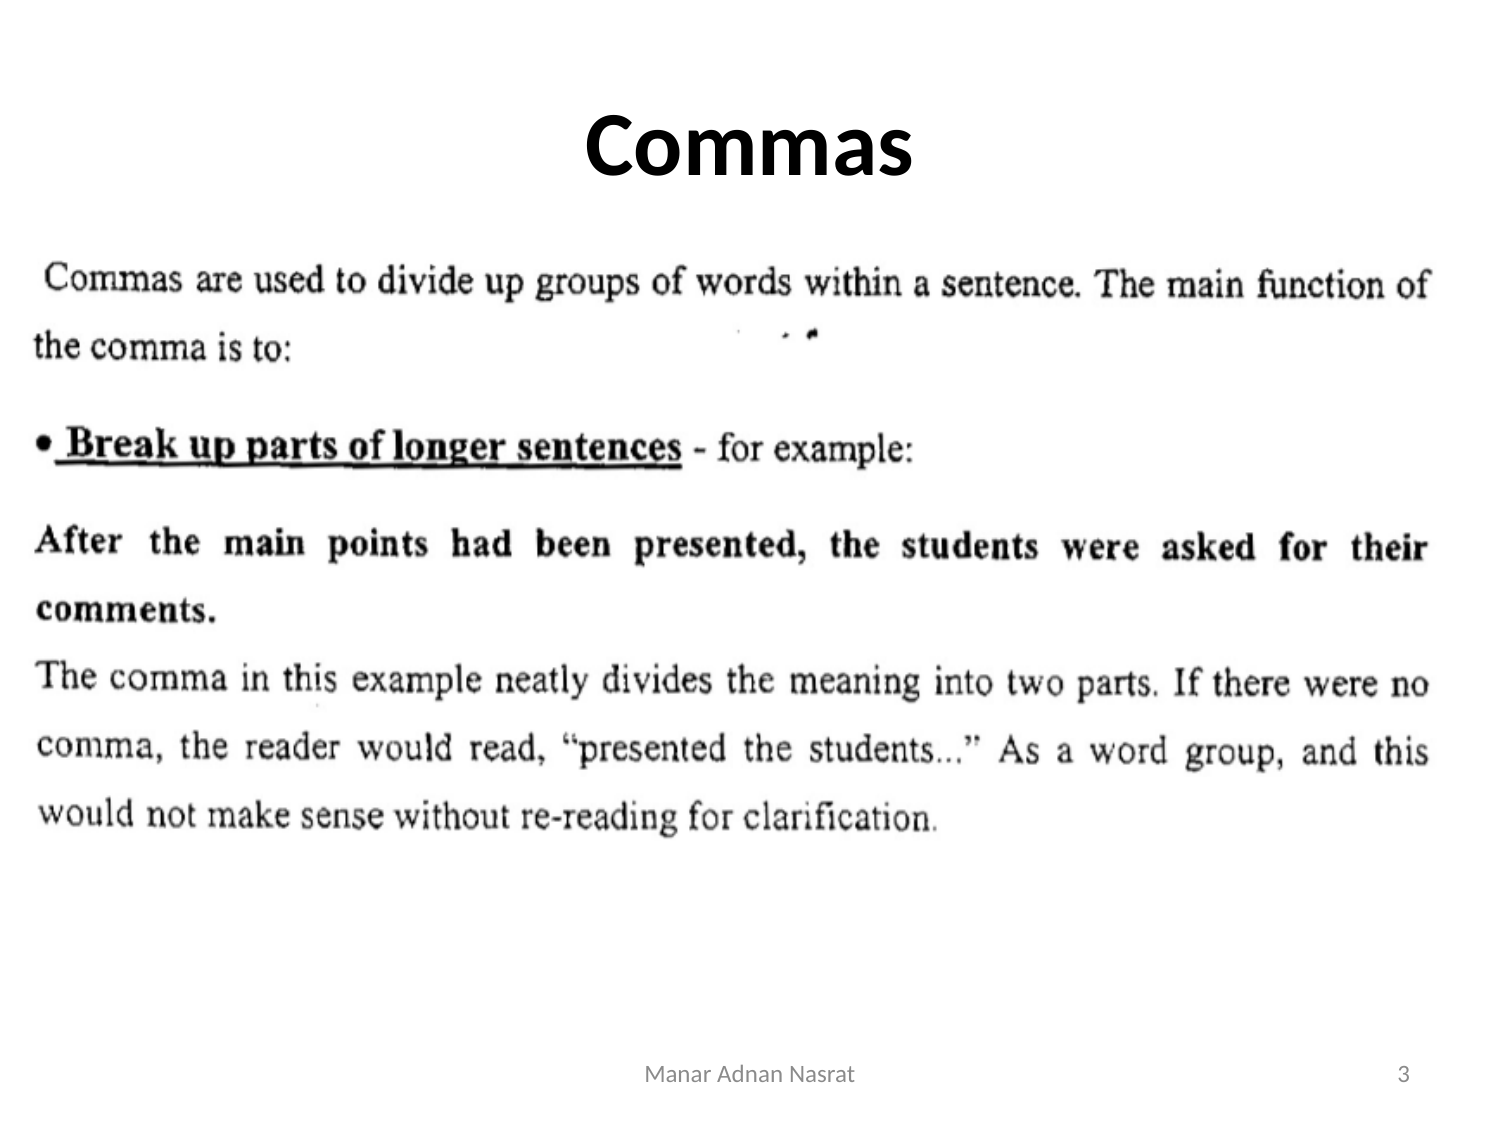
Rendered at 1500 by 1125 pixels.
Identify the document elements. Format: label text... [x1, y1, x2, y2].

footer Manar Adnan Nasrat [512, 1042, 988, 1103]
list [2, 249, 1495, 860]
slide_number 3 [1074, 1042, 1425, 1103]
title Commas [75, 45, 1425, 233]
